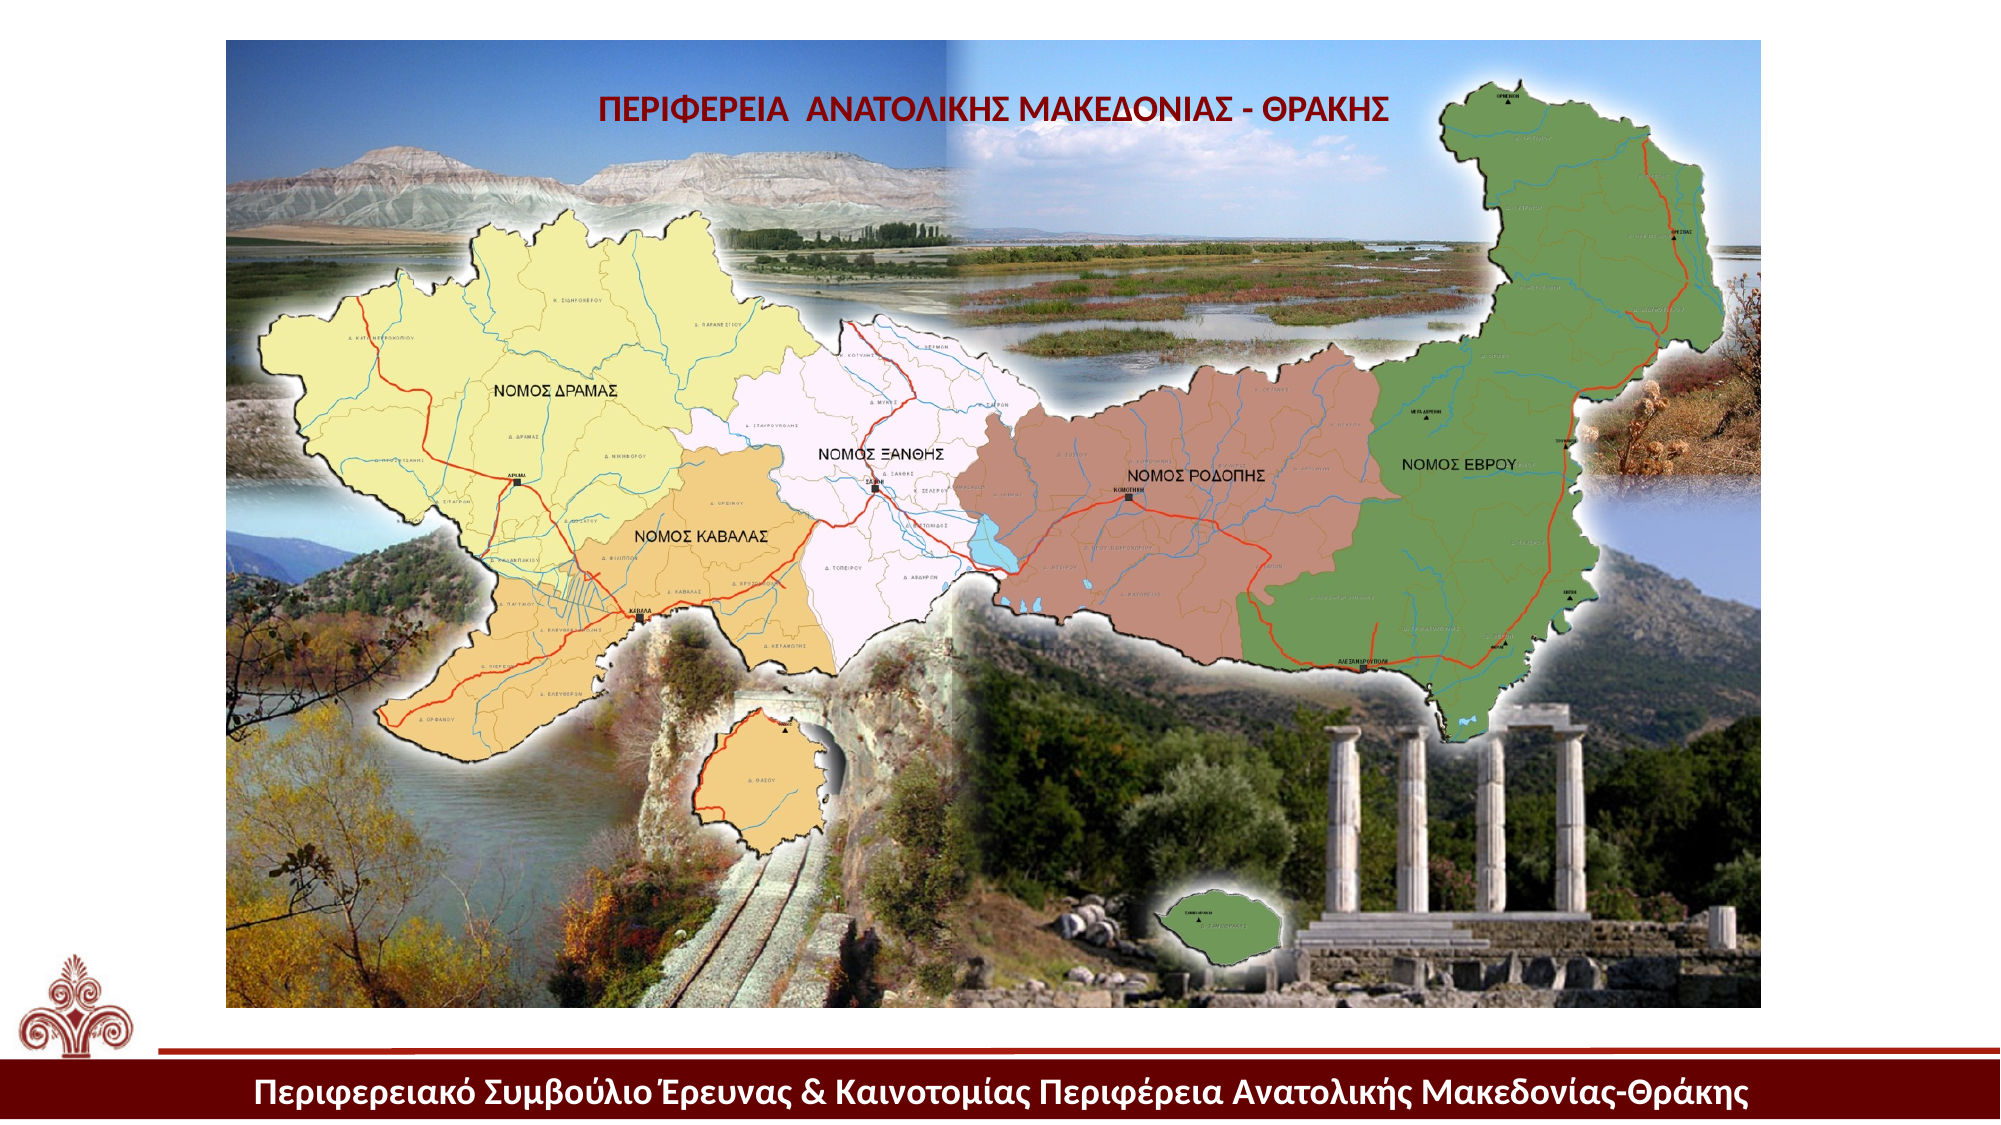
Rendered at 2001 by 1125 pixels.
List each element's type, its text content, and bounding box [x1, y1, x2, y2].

picture [13, 945, 147, 1072]
text_box Περιφερειακό Συμβούλιο Έρευνας & Καινοτομίας Περιφέρεια Ανατολικής Μακεδονίας-Θράκης [0, 1059, 2000, 1120]
picture [226, 40, 1761, 1008]
